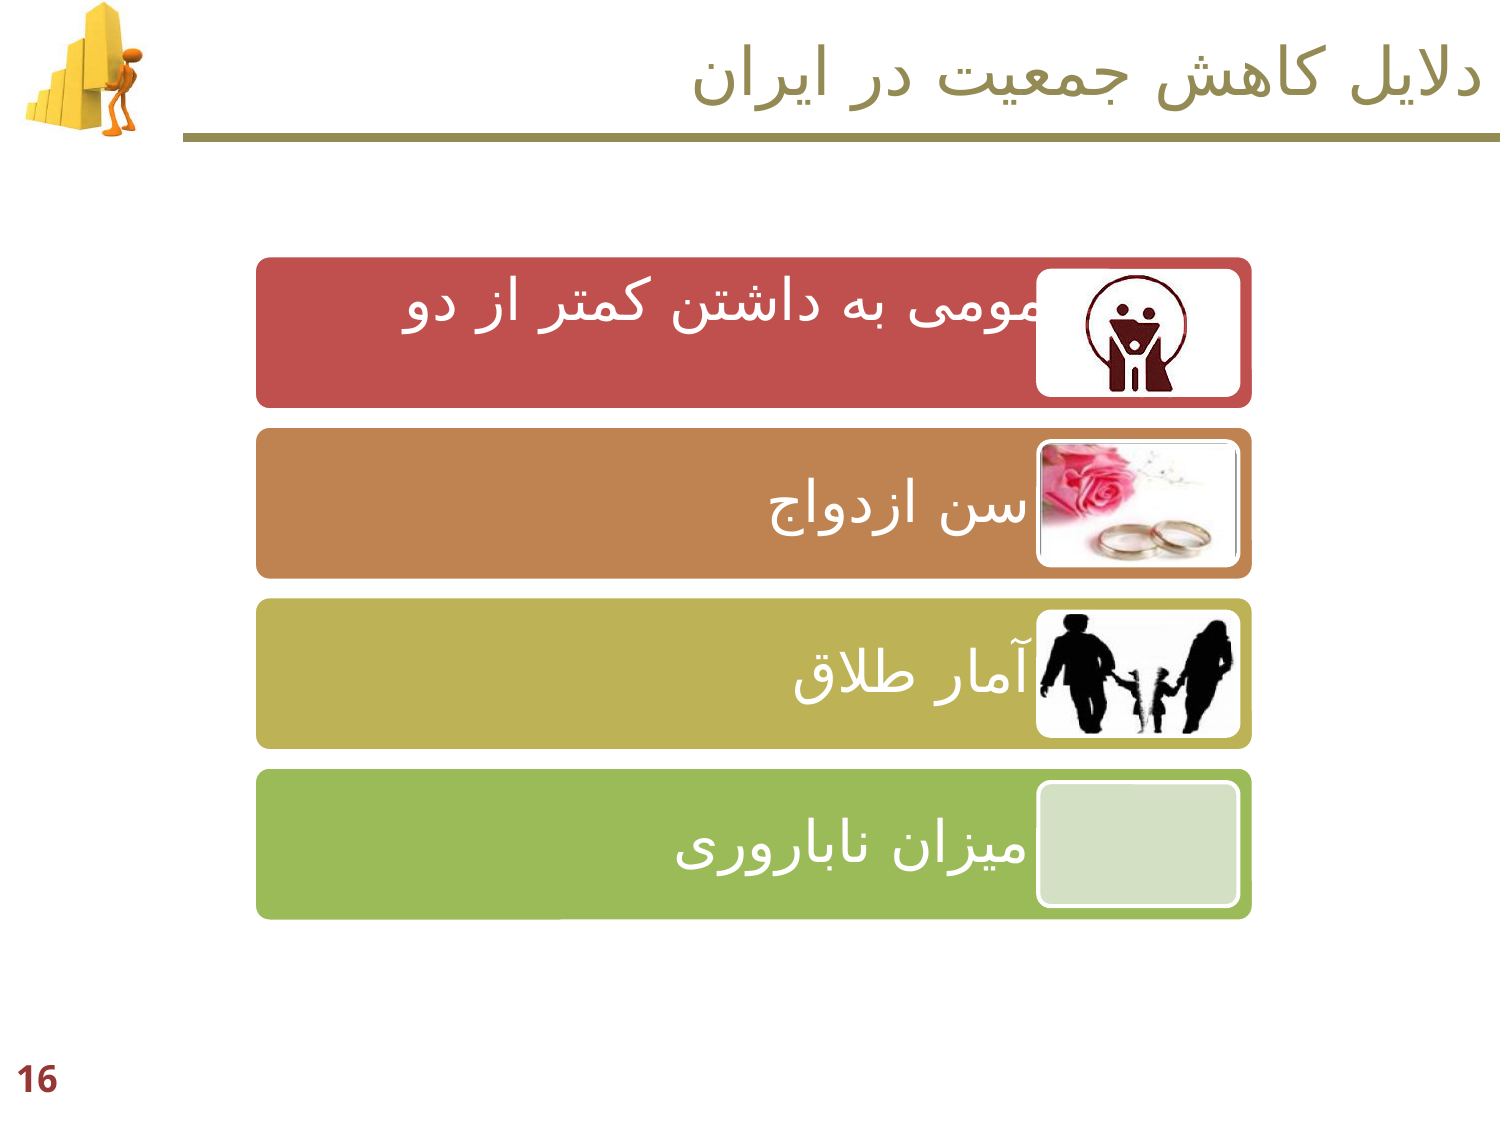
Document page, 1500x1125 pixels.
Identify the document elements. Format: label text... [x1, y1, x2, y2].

title دلایل کاهش جمعیت در ایران [150, 0, 1500, 138]
picture [0, 0, 150, 138]
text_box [253, 255, 1255, 923]
